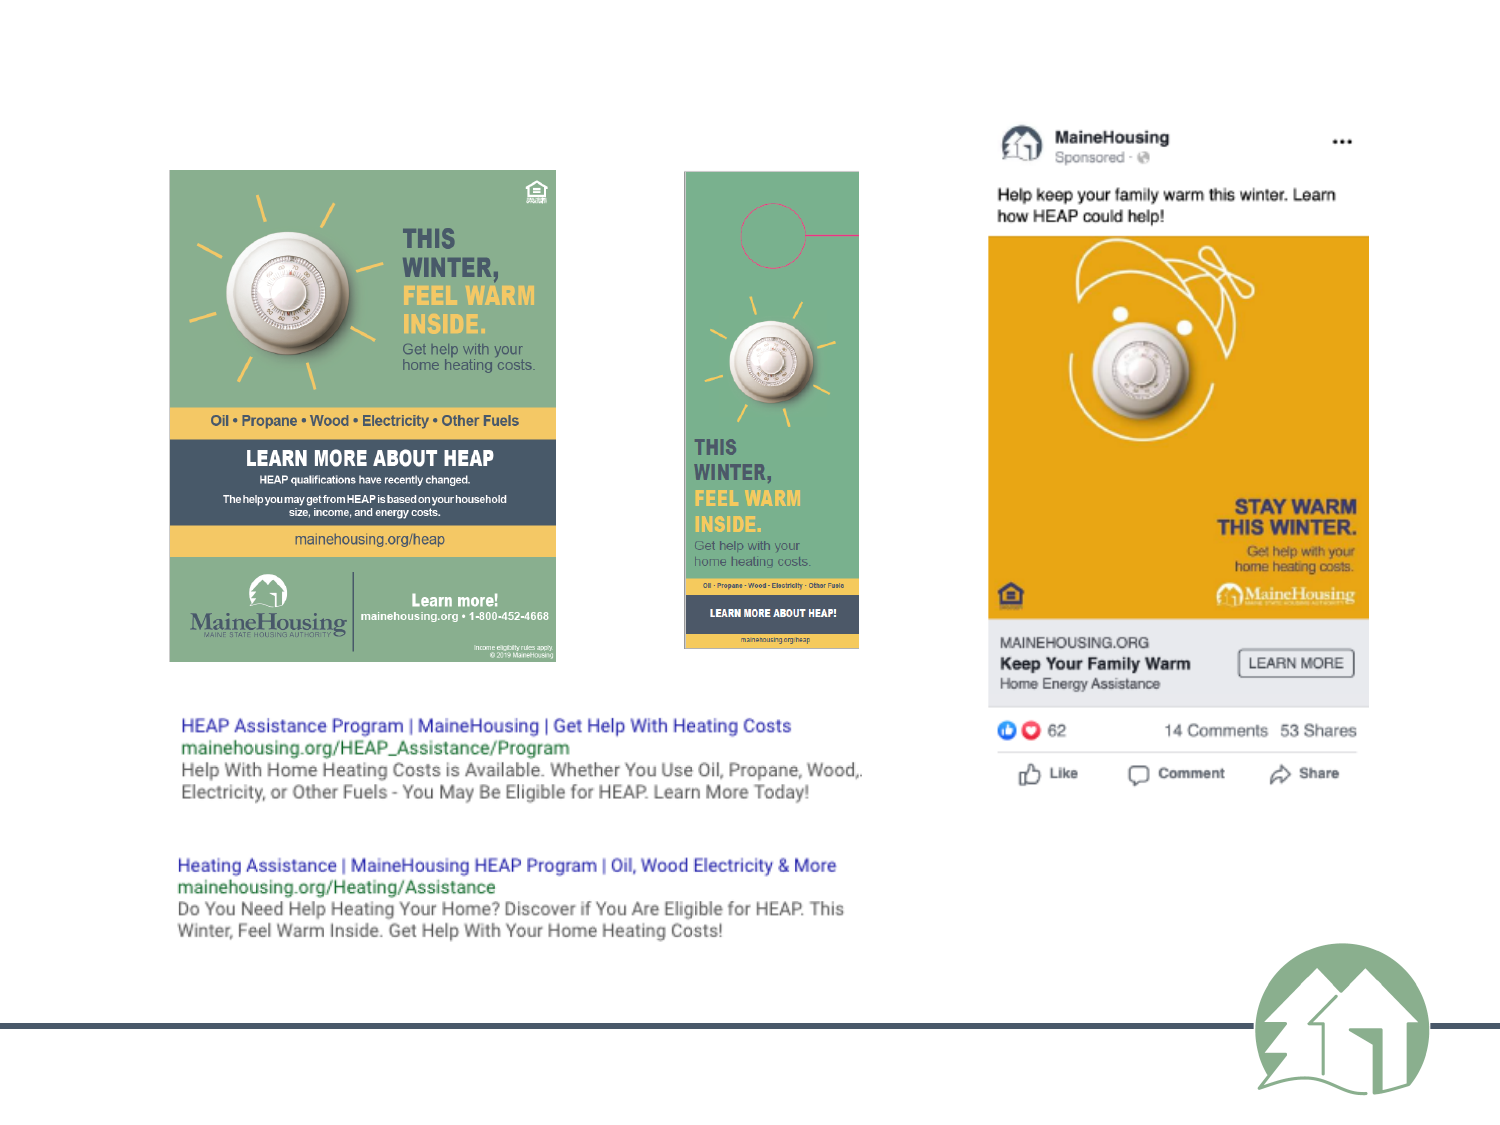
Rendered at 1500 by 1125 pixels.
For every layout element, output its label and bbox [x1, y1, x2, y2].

picture [1253, 940, 1431, 1099]
picture [987, 111, 1369, 794]
picture [169, 706, 863, 951]
text_box [169, 170, 859, 662]
